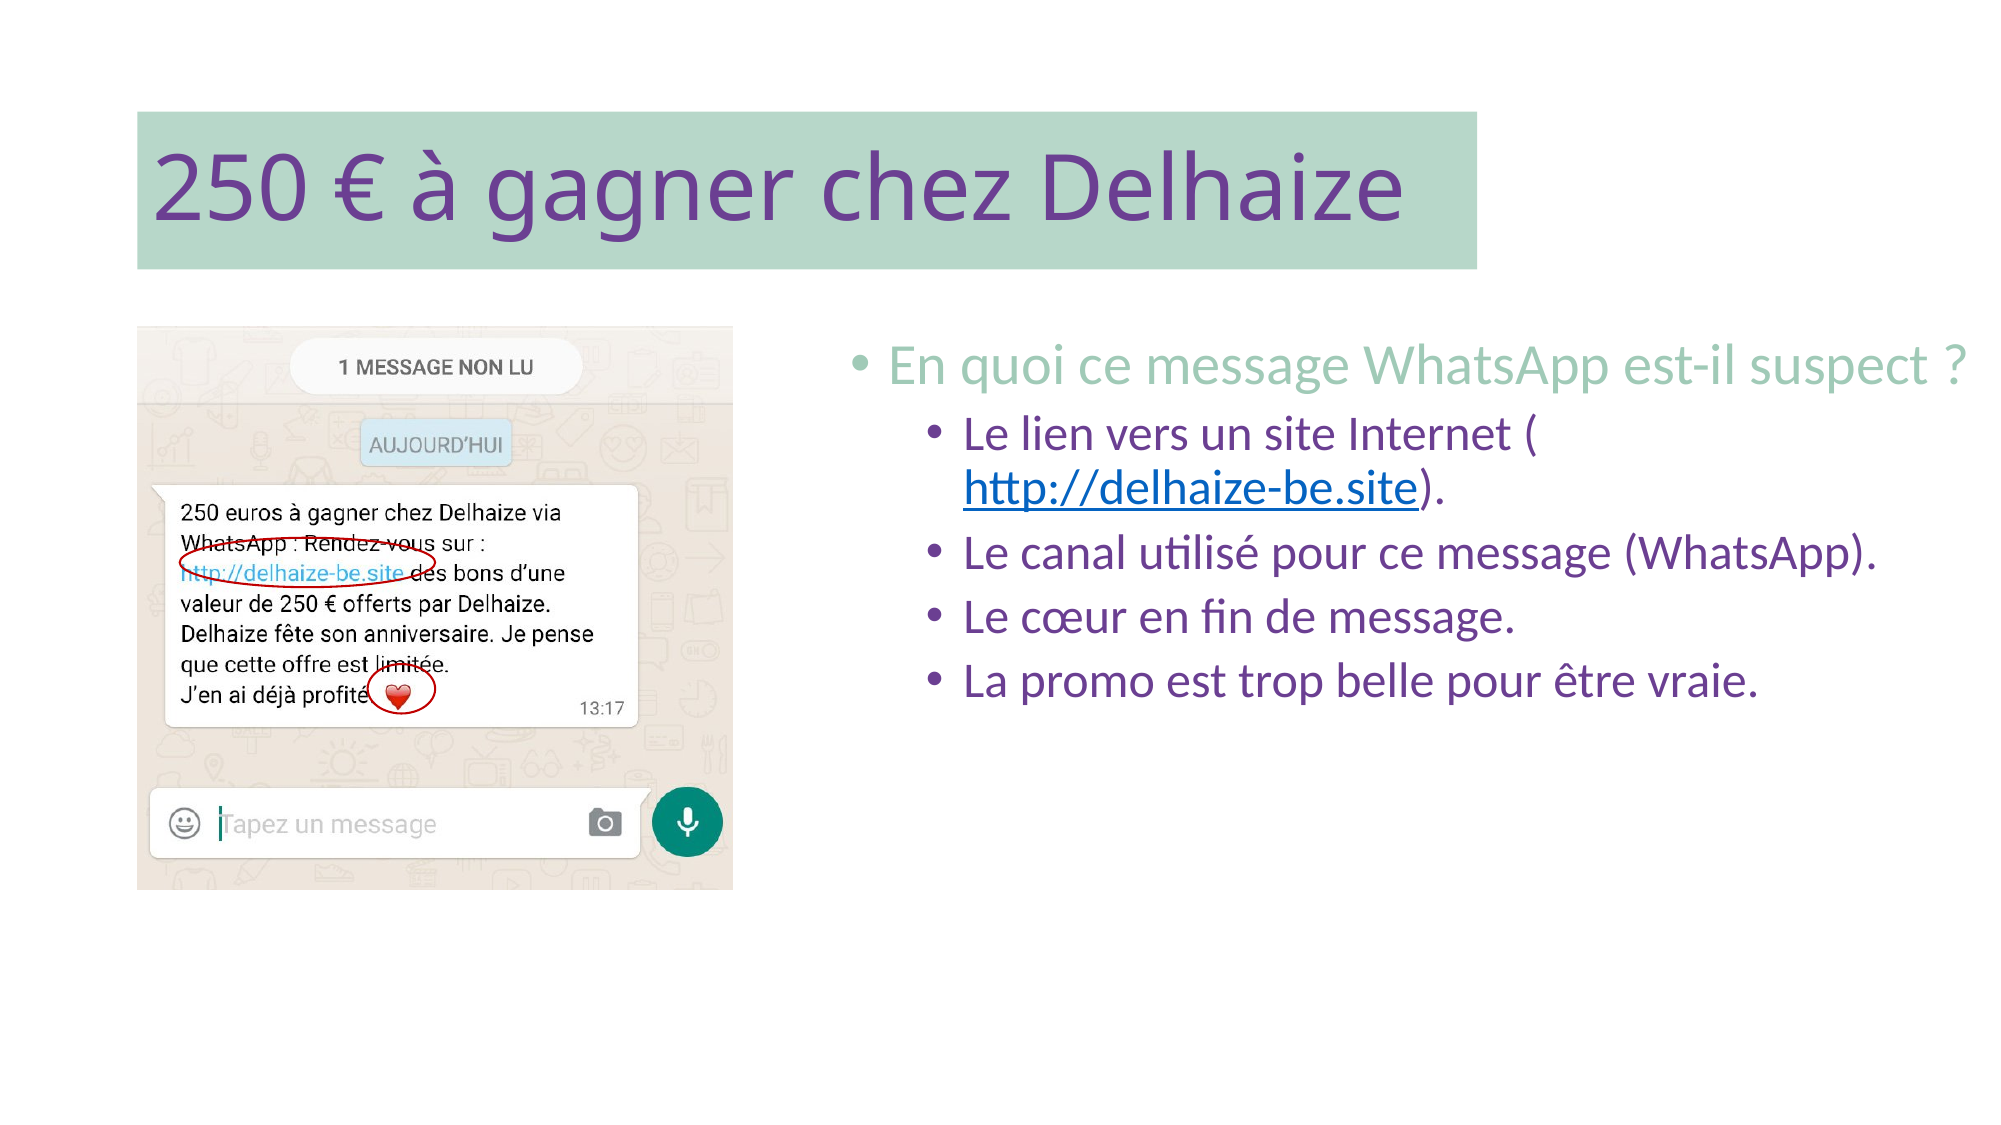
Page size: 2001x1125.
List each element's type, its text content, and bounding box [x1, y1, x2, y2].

picture [137, 326, 733, 890]
title 250 € à gagner chez Delhaize [137, 111, 1478, 270]
list En quoi ce message WhatsApp est-il suspect ? Le lien vers un site Internet (http://delhaize-be.site). Le canal utilisé pour ce message (WhatsApp). Le cœur en fin de message. La promo est trop belle pour être vraie. [835, 326, 2000, 1041]
